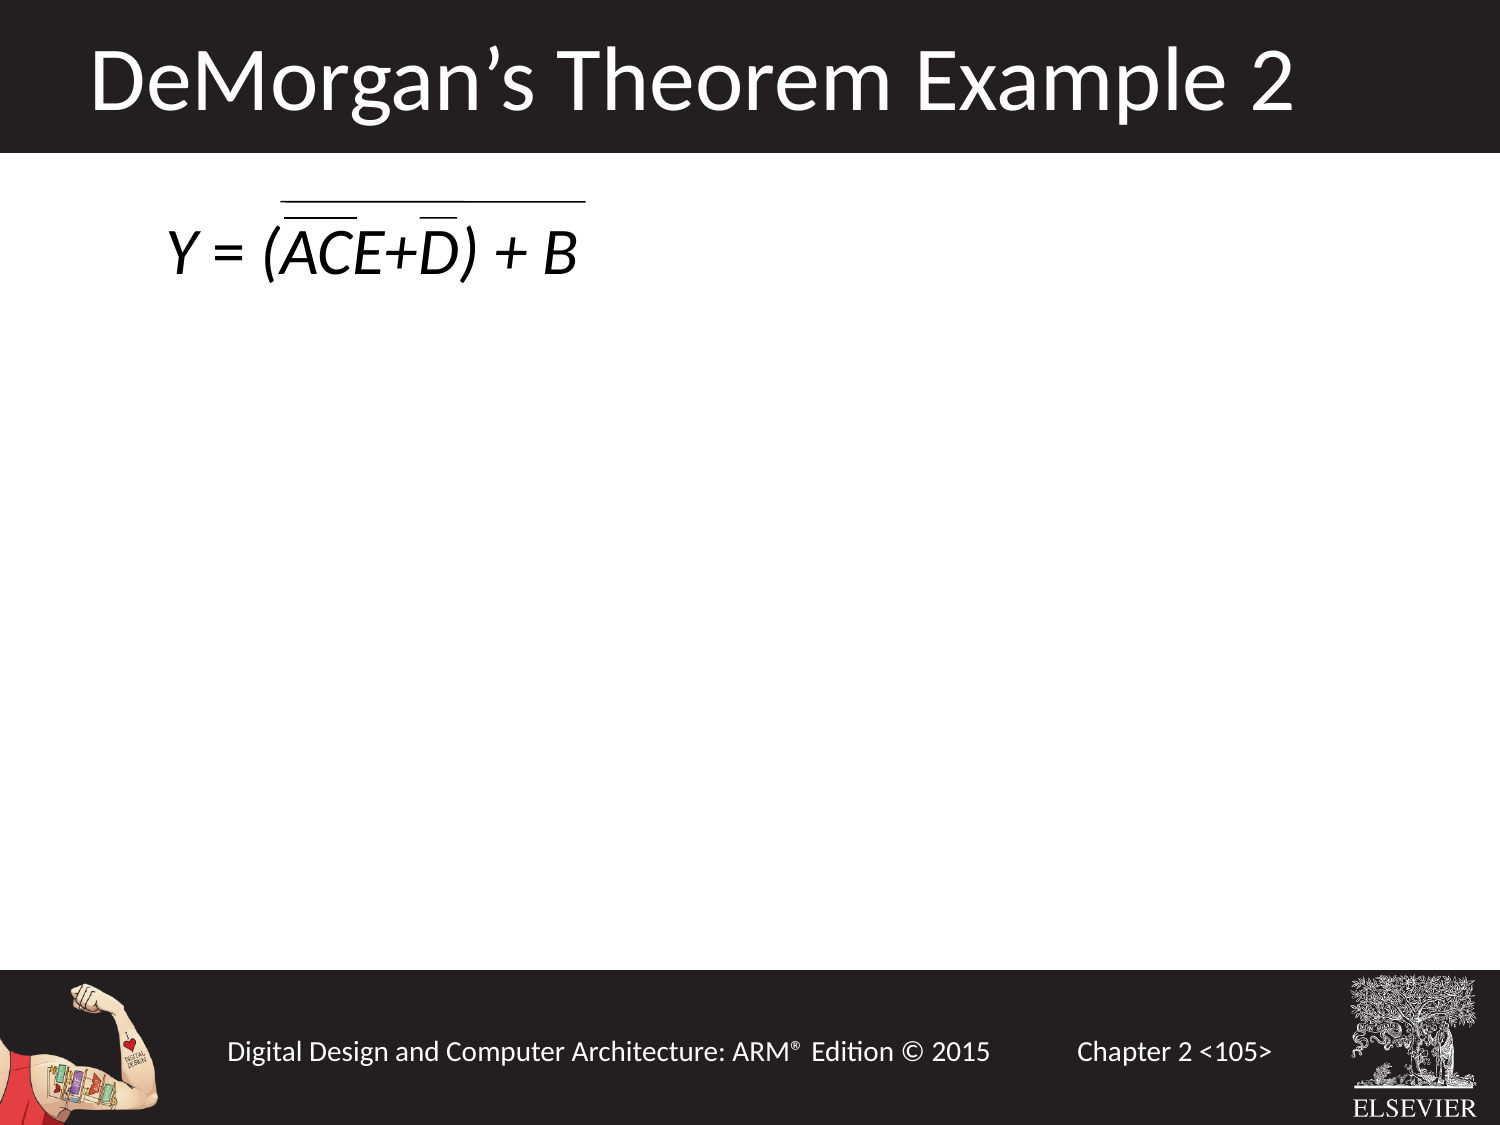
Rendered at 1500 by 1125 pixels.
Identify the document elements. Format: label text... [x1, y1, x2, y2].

list Y = (ACE+D) + B [150, 200, 775, 1013]
text_box DeMorgan’s Theorem Example 2 [75, 11, 1375, 136]
picture [0, 979, 163, 1125]
picture [1350, 974, 1477, 1117]
